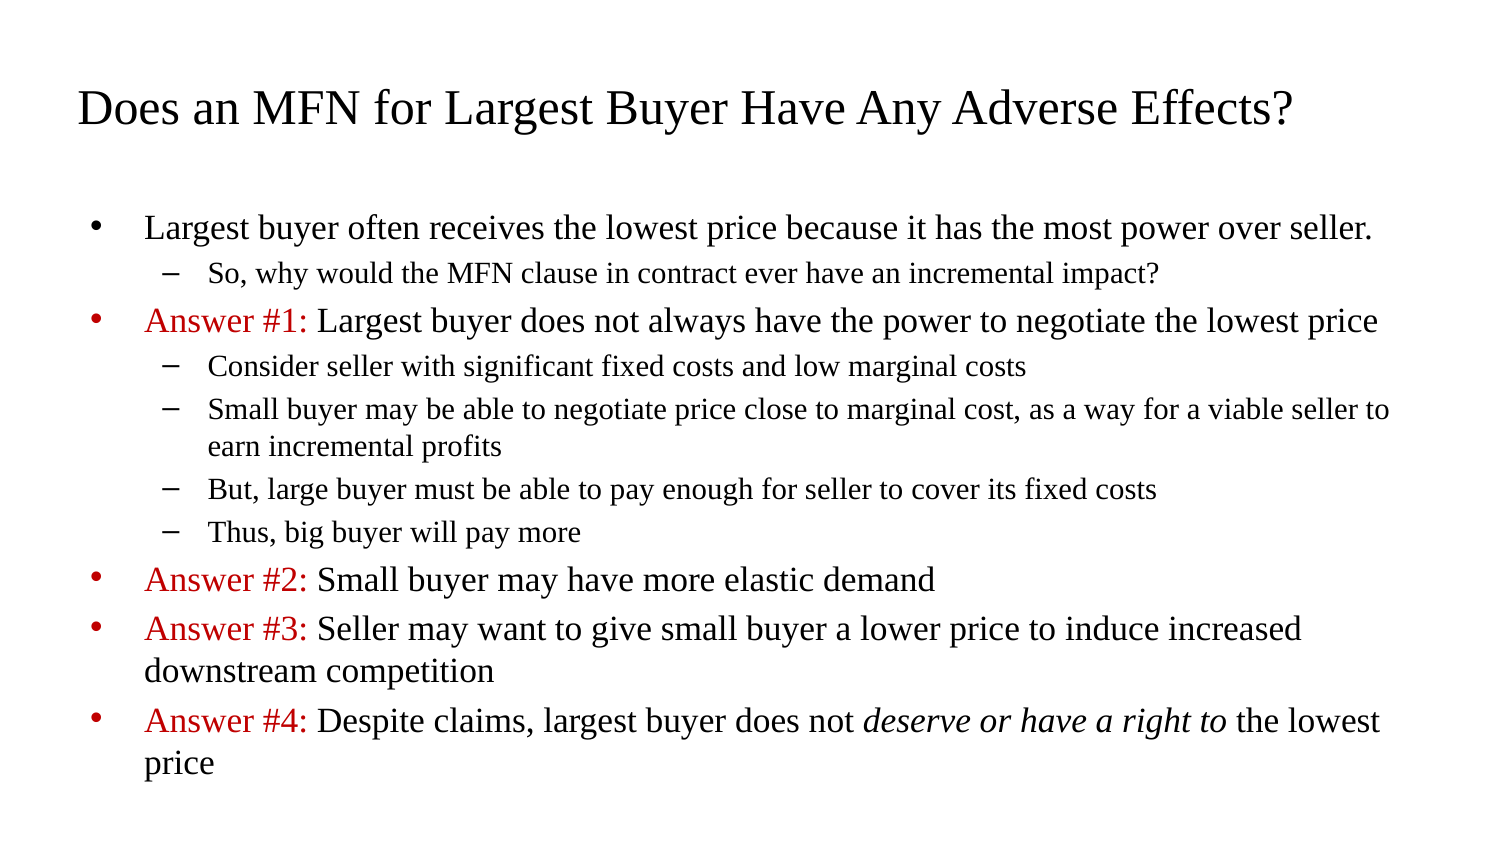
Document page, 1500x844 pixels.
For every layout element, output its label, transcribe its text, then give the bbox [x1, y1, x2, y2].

title Does an MFN for Largest Buyer Have Any Adverse Effects? [62, 33, 1425, 175]
list Largest buyer often receives the lowest price because it has the most power over seller. So, why would the MFN clause in contract ever have an incremental impact? Answer #1: Largest buyer does not always have the power to negotiate the lowest price Consider seller with significant fixed costs and low marginal costs Small buyer may be able to negotiate price close to marginal cost, as a way for a viable seller to earn incremental profits But, large buyer must be able to pay enough for seller to cover its fixed costs Thus, big buyer will pay more Answer #2: Small buyer may have more elastic demand Answer #3: Seller may want to give small buyer a lower price to induce increased downstream competition Answer #4: Despite claims, largest buyer does not deserve or have a right to the lowest price [75, 196, 1425, 797]
